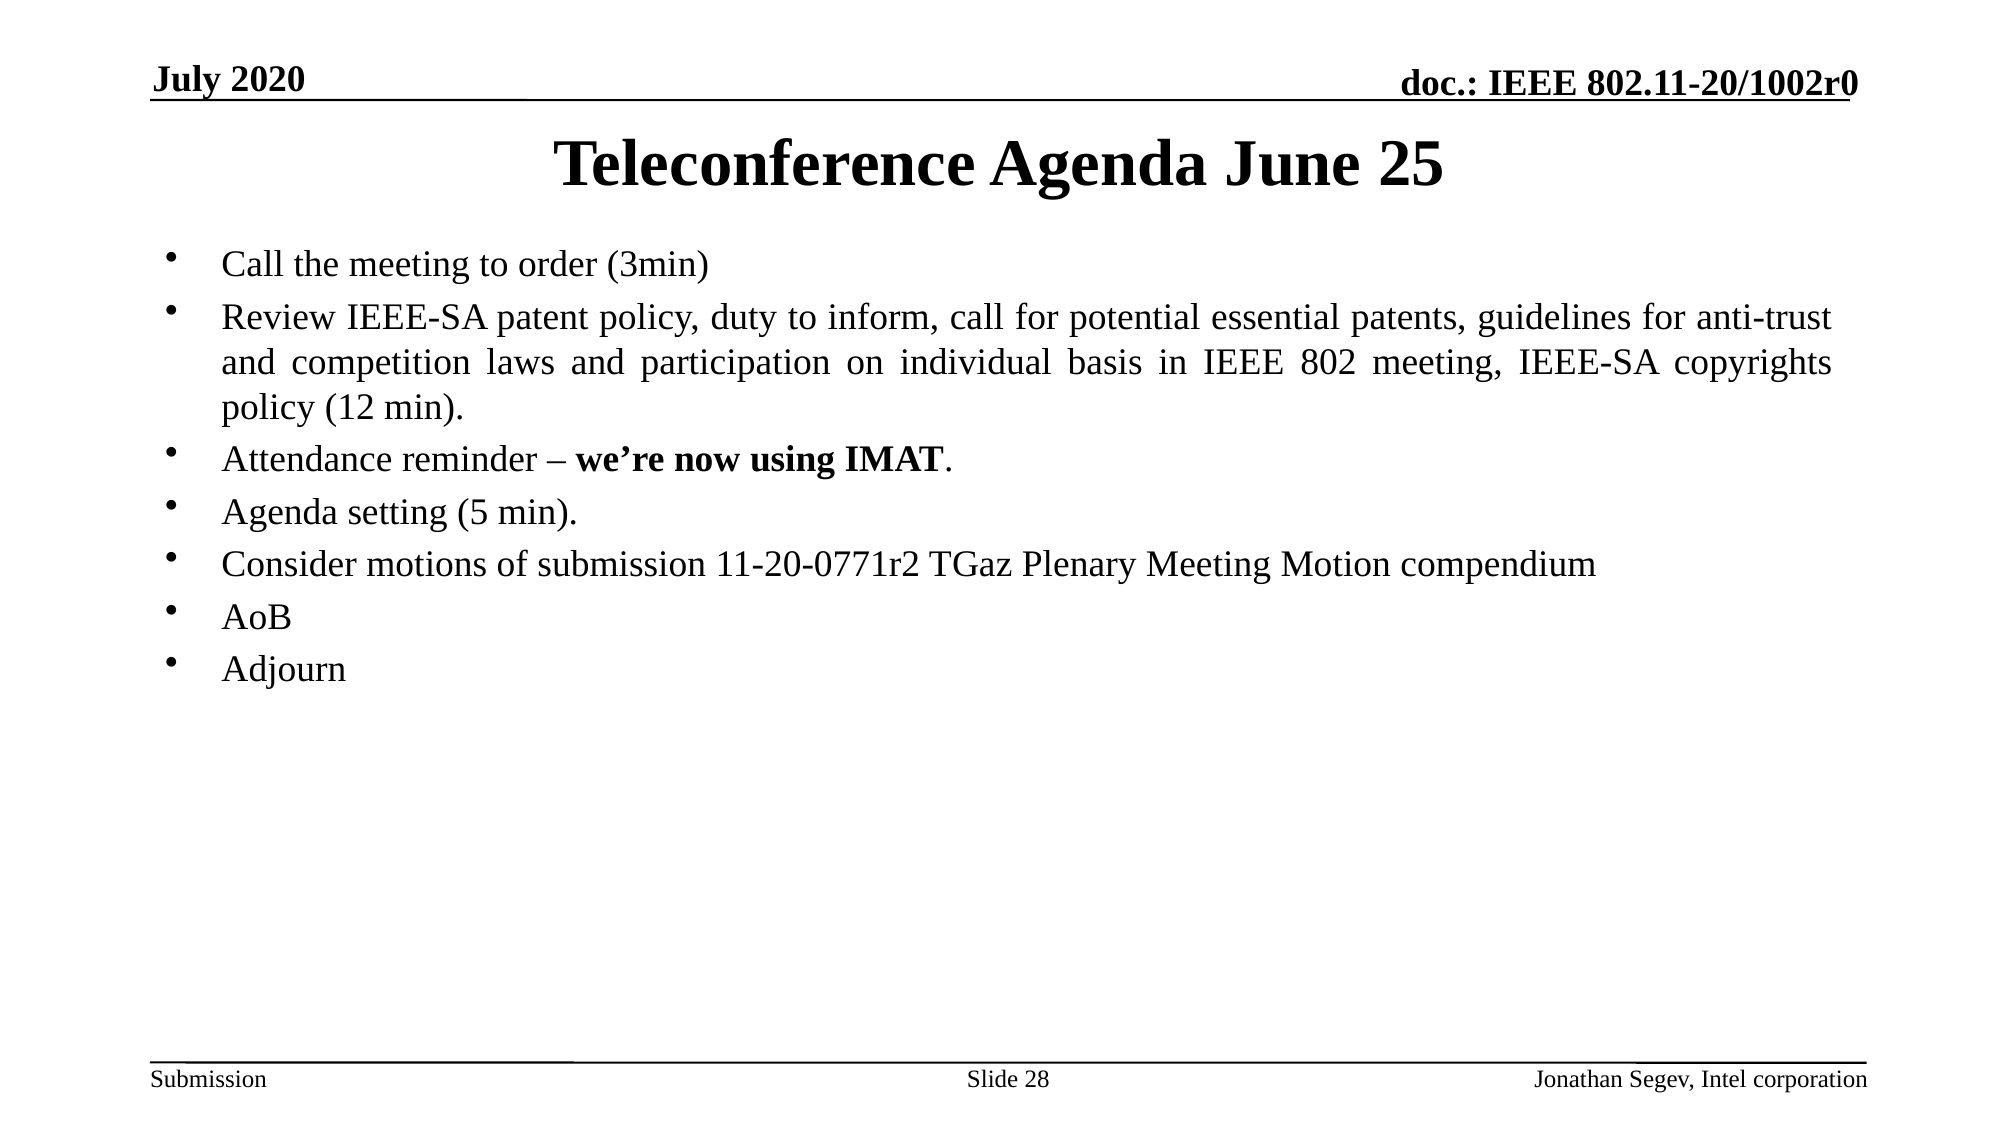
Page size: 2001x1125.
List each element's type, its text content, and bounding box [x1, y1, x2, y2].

title Teleconference Agenda June 25 [149, 112, 1850, 205]
footer Jonathan Segev, Intel corporation [1171, 1061, 1869, 1093]
list Call the meeting to order (3min) Review IEEE-SA patent policy, duty to inform, call for potential essential patents, guidelines for anti-trust and competition laws and participation on individual basis in IEEE 802 meeting, IEEE-SA copyrights policy (12 min). Attendance reminder – we’re now using IMAT. Agenda setting (5 min). Consider motions of submission 11-20-0771r2 TGaz Plenary Meeting Motion compendium AoB Adjourn [149, 231, 1850, 1000]
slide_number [152, 54, 563, 100]
slide_number Slide 28 [950, 1061, 1067, 1123]
